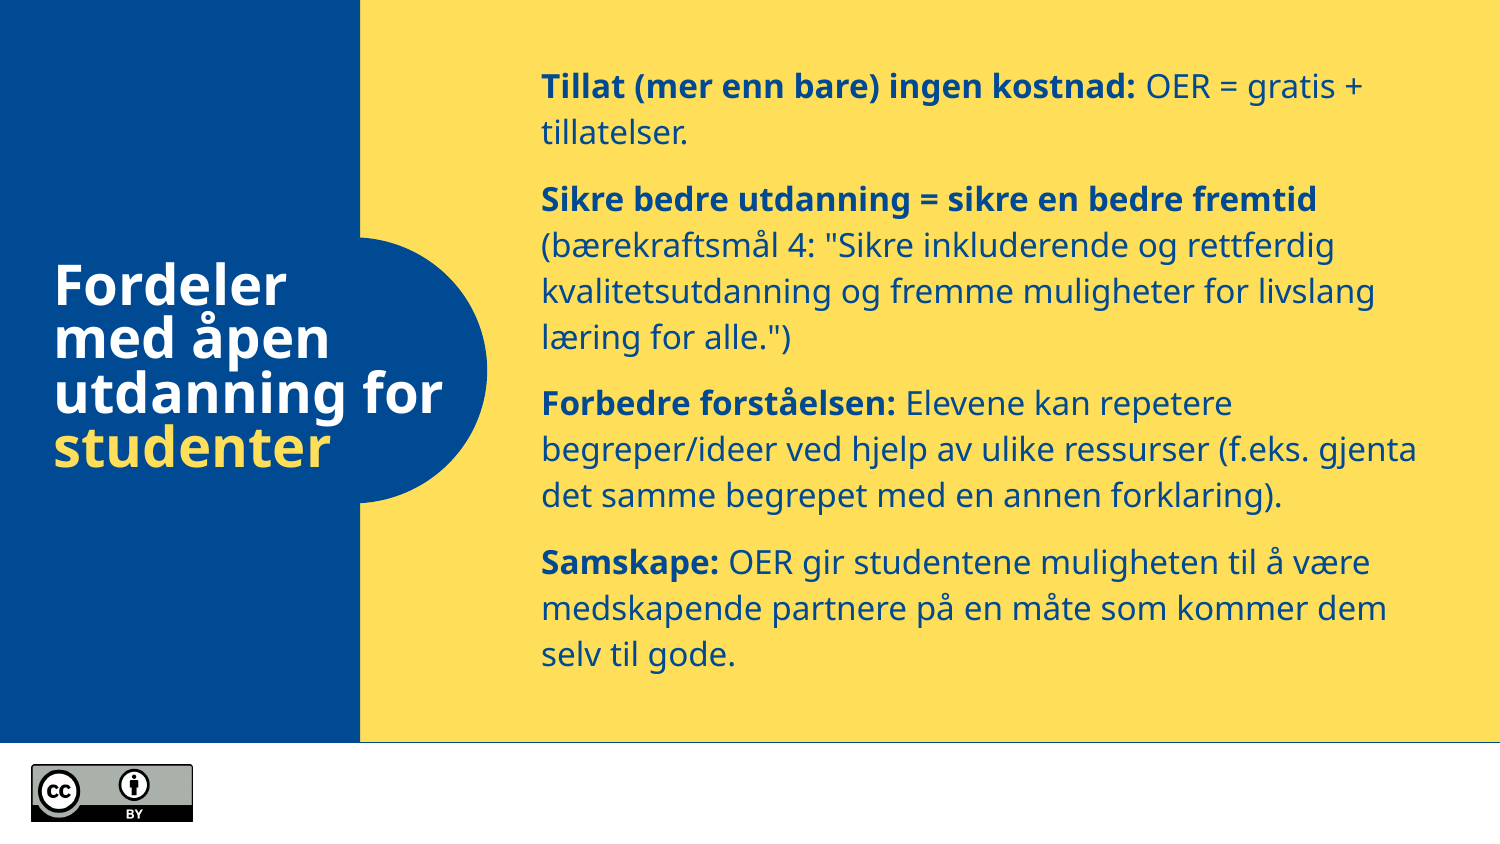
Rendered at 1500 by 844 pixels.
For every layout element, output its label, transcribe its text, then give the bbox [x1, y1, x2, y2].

text_box [300, 493, 405, 504]
picture [31, 764, 193, 822]
text_box [471, 306, 488, 434]
text_box [0, 0, 361, 742]
text_box [0, 750, 1500, 844]
text_box Fordeler med åpen utdanning for studenter [38, 246, 471, 493]
text_box Tillat (mer enn bare) ingen kostnad: OER = gratis + tillatelser. Sikre bedre utdanning = sikre en bedre fremtid (bærekraftsmål 4: "Sikre inkluderende og rettferdig kvalitetsutdanning og fremme muligheter for livslang læring for alle.") Forbedre forståelsen: Elevene kan repetere begreper/ideer ved hjelp av ulike ressurser (f.eks. gjenta det samme begrepet med en annen forklaring). Samskape: OER gir studentene muligheten til å være medskapende partnere på en måte som kommer dem selv til gode. [526, 44, 1439, 688]
text_box [304, 237, 401, 246]
